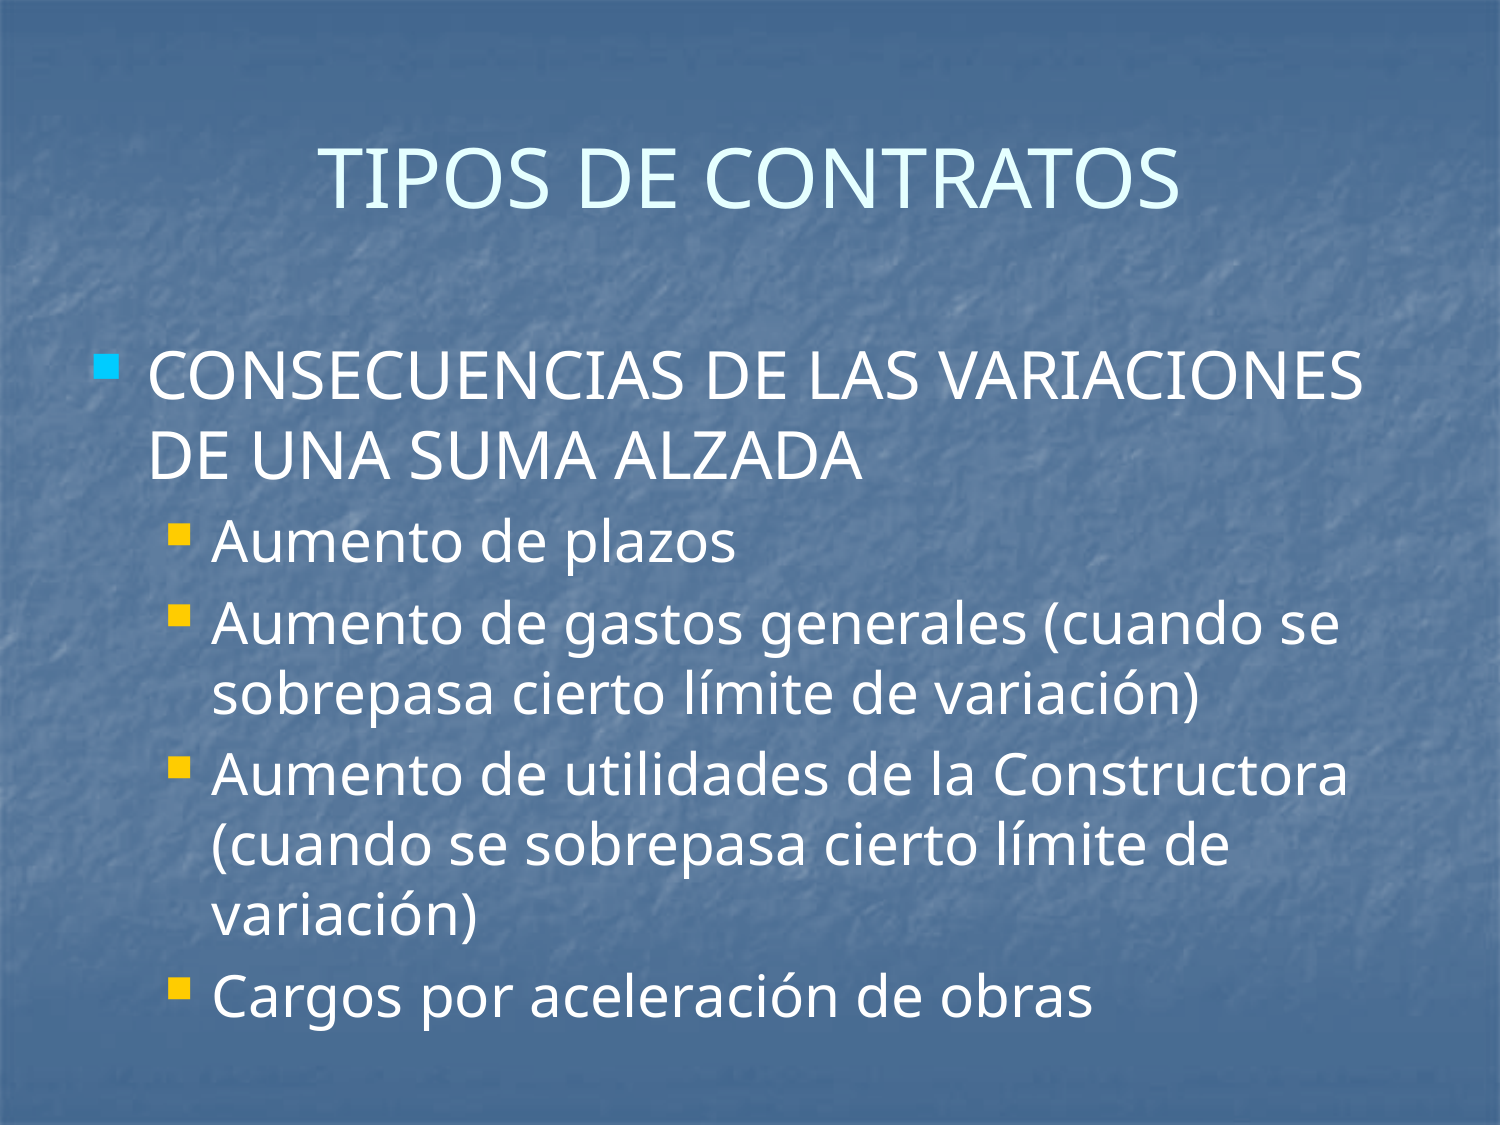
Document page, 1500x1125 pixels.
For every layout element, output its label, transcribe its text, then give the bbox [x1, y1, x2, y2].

list CONSECUENCIAS DE LAS VARIACIONES DE UNA SUMA ALZADA Aumento de plazos Aumento de gastos generales (cuando se sobrepasa cierto límite de variación) Aumento de utilidades de la Constructora (cuando se sobrepasa cierto límite de variación) Cargos por aceleración de obras [74, 324, 1426, 1048]
title TIPOS DE CONTRATOS [74, 62, 1426, 288]
